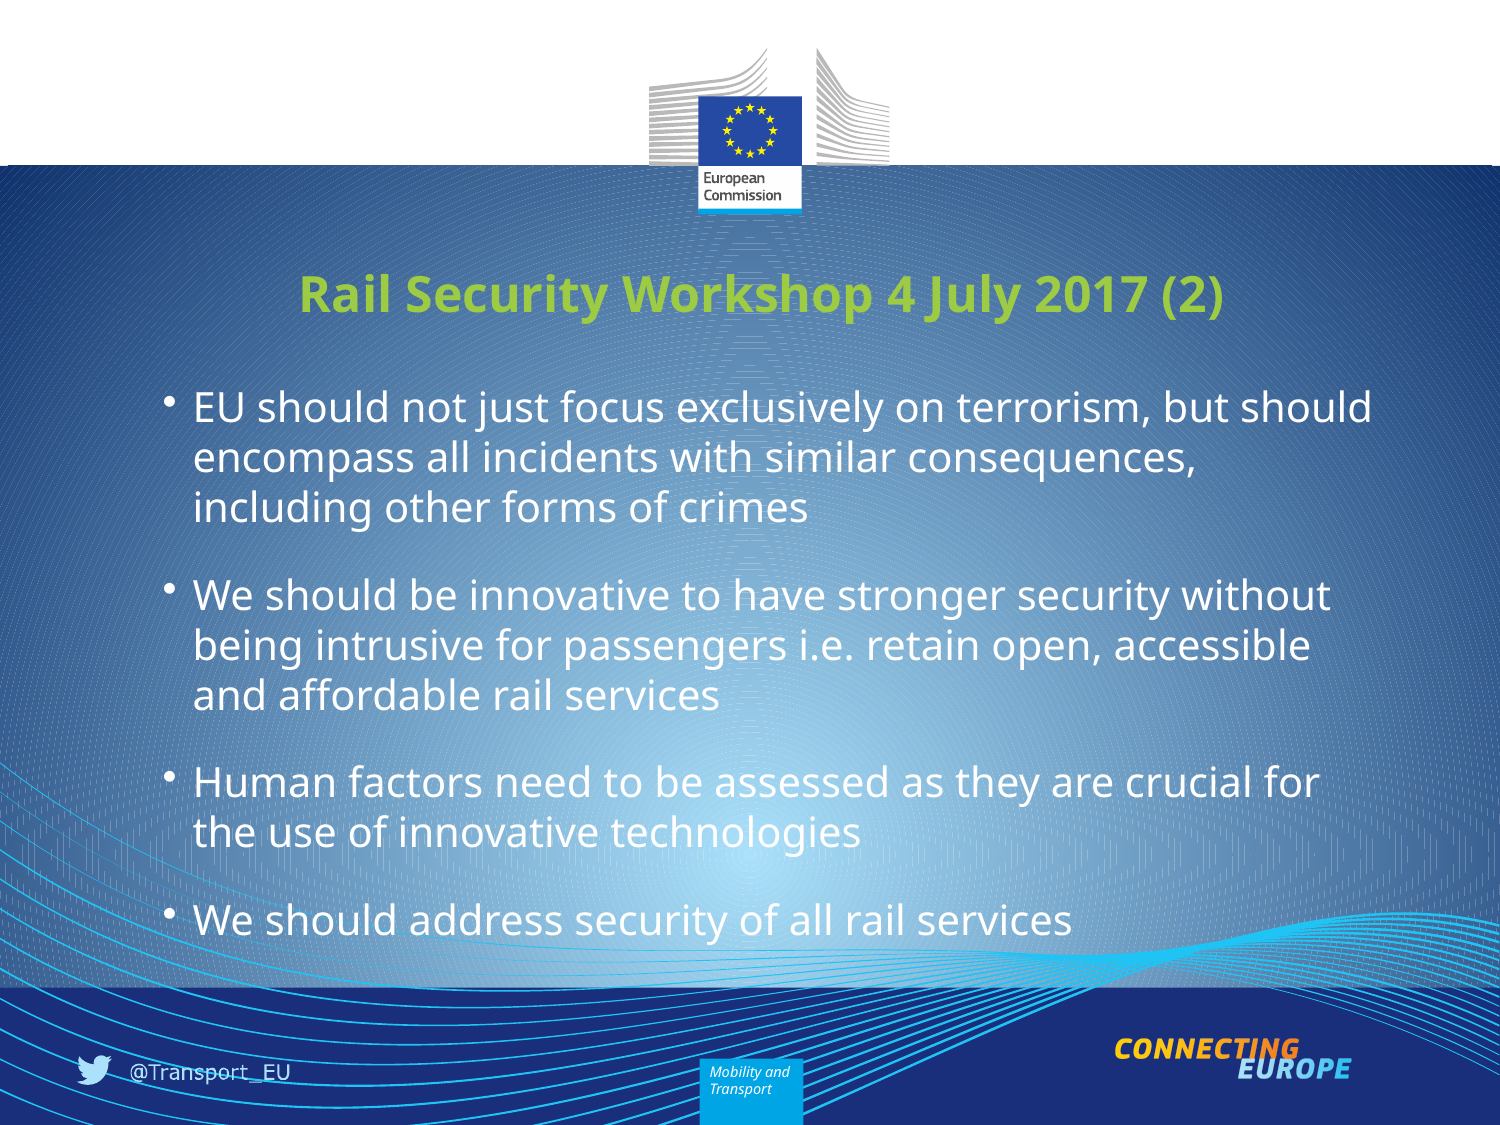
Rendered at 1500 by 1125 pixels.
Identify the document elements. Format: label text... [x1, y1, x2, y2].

list EU should not just focus exclusively on terrorism, but should encompass all incidents with similar consequences, including other forms of crimes We should be innovative to have stronger security without being intrusive for passengers i.e. retain open, accessible and affordable rail services Human factors need to be assessed as they are crucial for the use of innovative technologies We should address security of all rail services [147, 373, 1400, 927]
title Rail Security Workshop 4 July 2017 (2) [76, 255, 1447, 327]
picture [1112, 1036, 1355, 1081]
